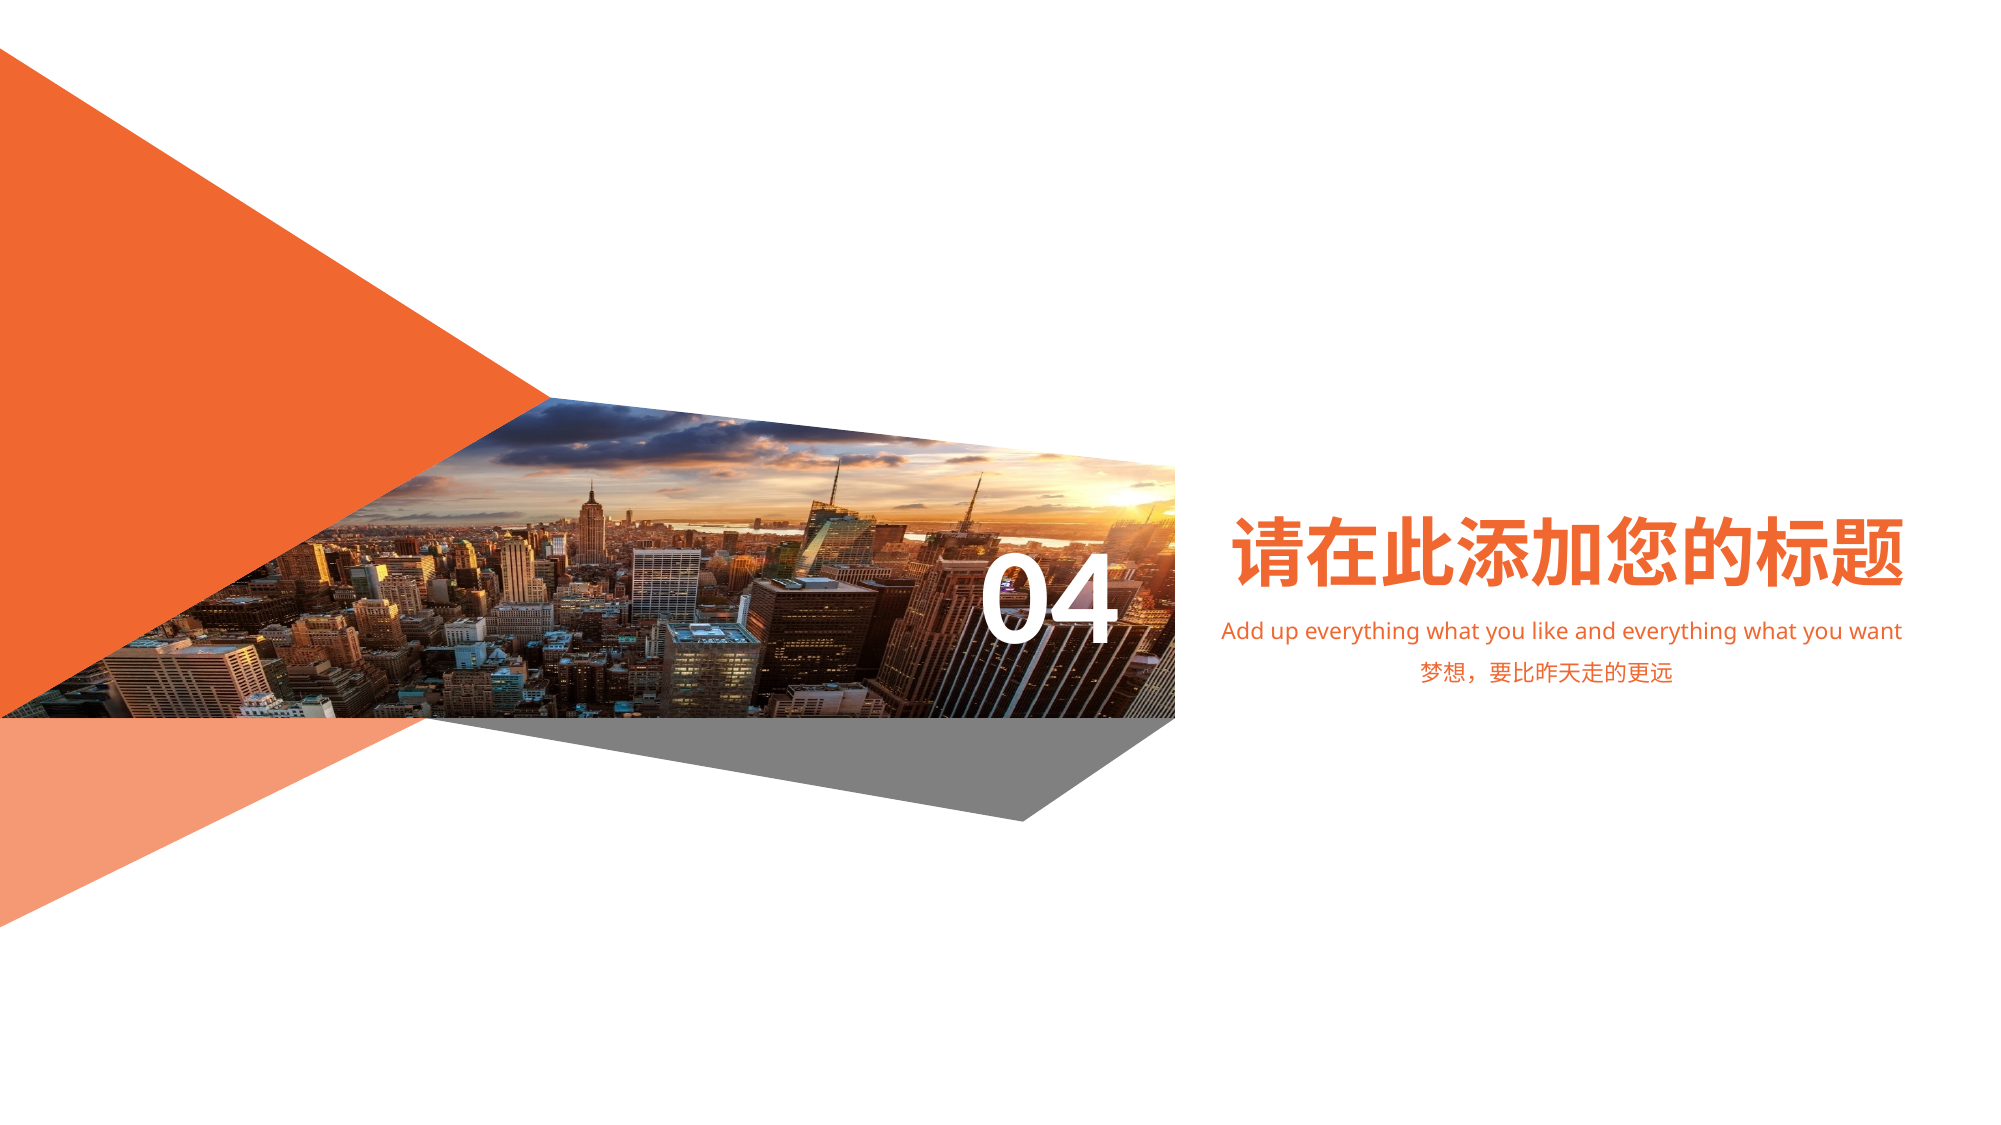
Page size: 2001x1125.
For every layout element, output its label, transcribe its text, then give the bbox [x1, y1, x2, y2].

text_box 请在此添加您的标题 [1215, 498, 1925, 596]
text_box Add up everything what you like and everything what you want 梦想，要比昨天走的更远 [1200, 596, 1940, 694]
text_box [3, 397, 1176, 719]
text_box [0, 48, 551, 718]
text_box [426, 718, 1175, 822]
text_box [0, 718, 426, 928]
text_box 04 [965, 498, 1139, 679]
